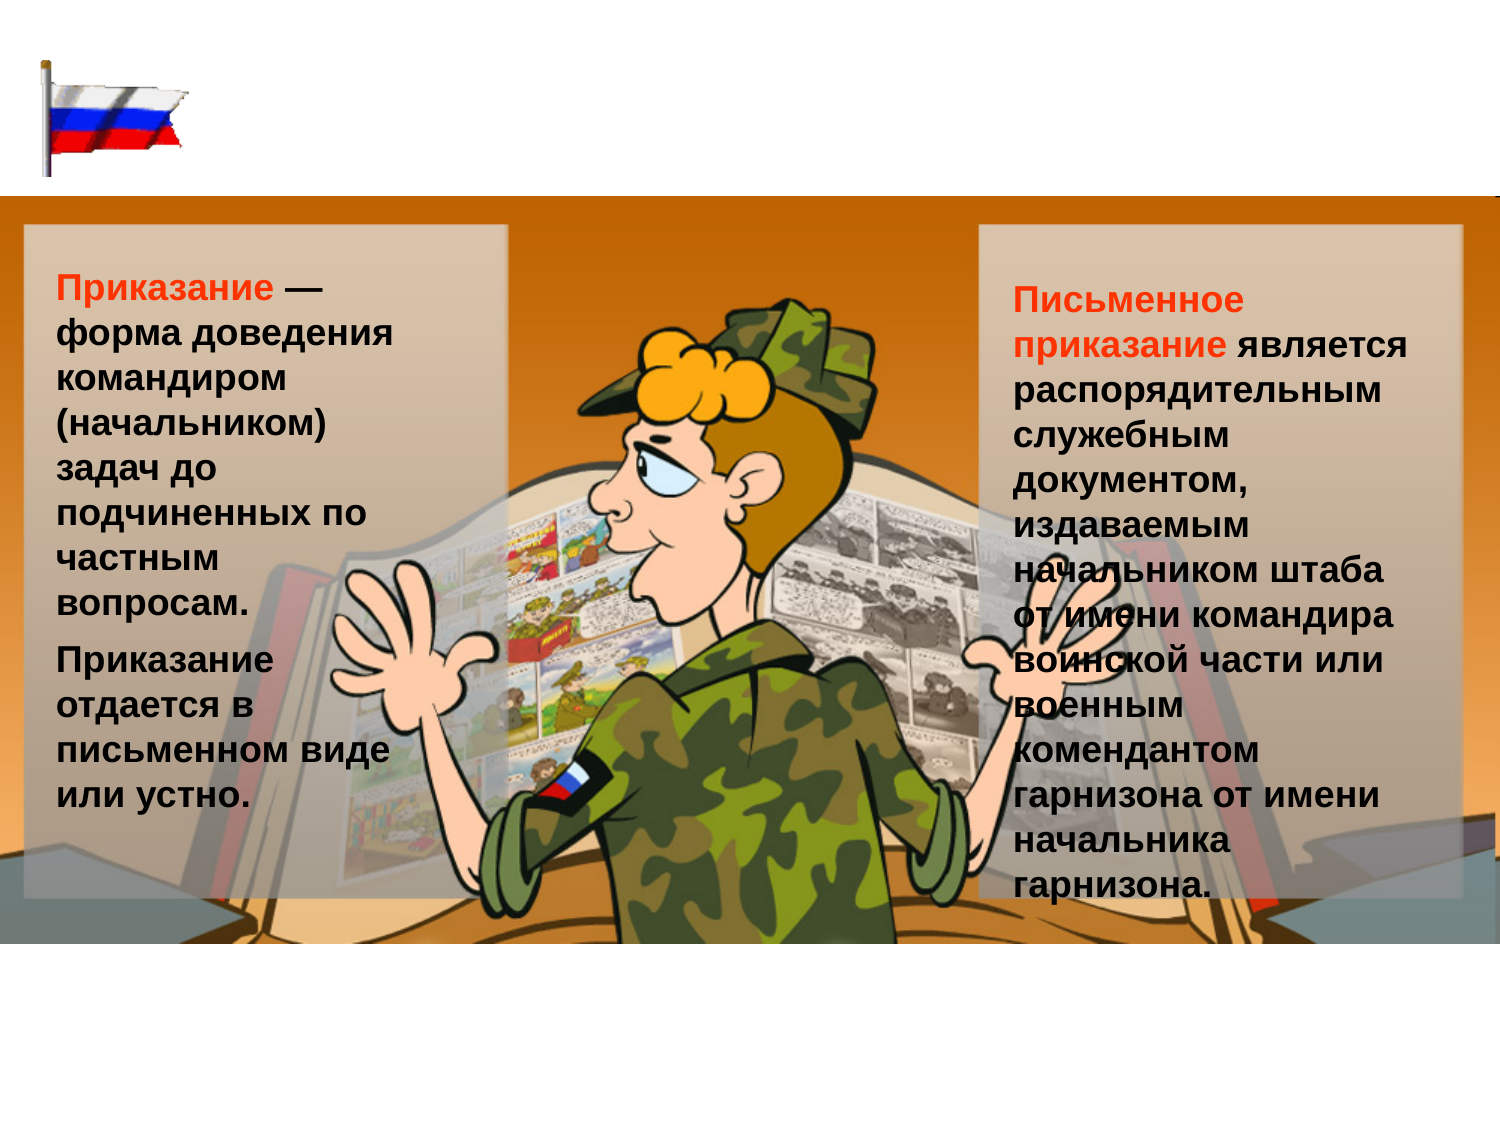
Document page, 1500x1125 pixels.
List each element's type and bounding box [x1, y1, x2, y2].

picture [36, 60, 194, 177]
picture [0, 196, 1500, 945]
